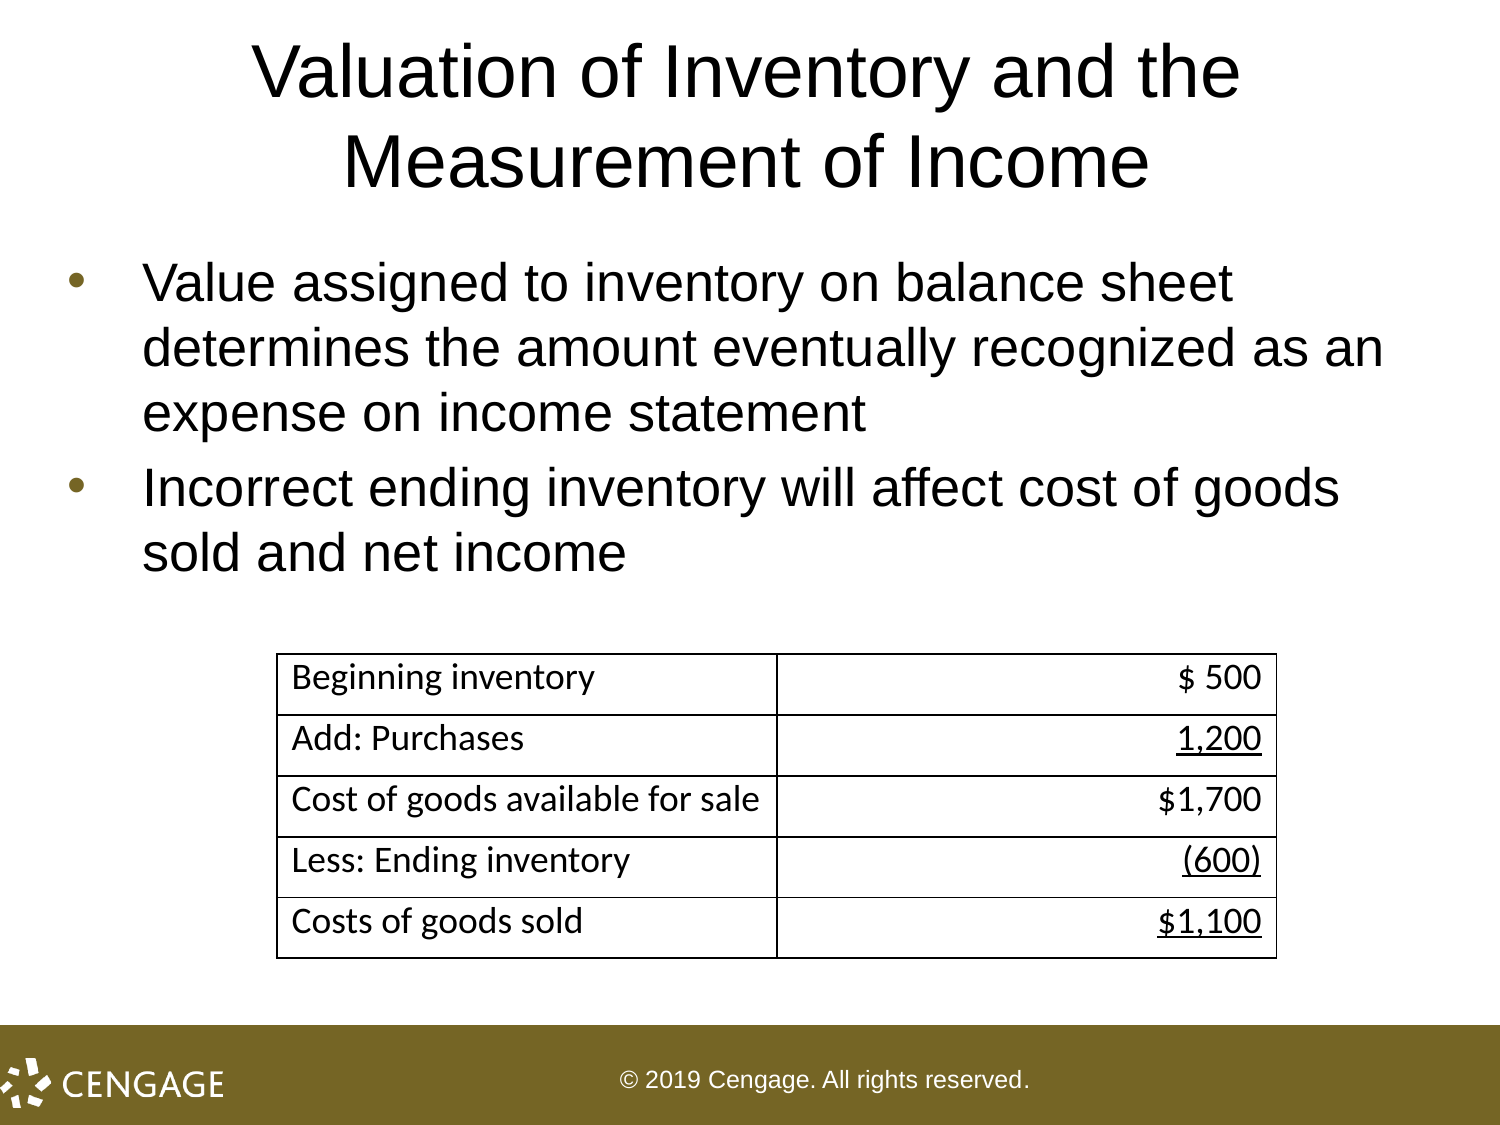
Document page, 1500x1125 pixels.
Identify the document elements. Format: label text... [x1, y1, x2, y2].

picture [0, 1058, 223, 1108]
table_header $ 500 [778, 655, 1276, 714]
table_cell 1,200 [778, 716, 1276, 775]
table_header Beginning inventory [278, 655, 776, 714]
list Value assigned to inventory on balance sheet determines the amount eventually recognized as an expense on income statement Incorrect ending inventory will affect cost of goods sold and net income [52, 239, 1462, 589]
table_cell Costs of goods sold [278, 898, 776, 957]
table_cell Add: Purchases [278, 716, 776, 775]
title Valuation of Inventory and the Measurement of Income [40, 24, 1454, 201]
table_cell $1,100 [778, 898, 1276, 957]
table_cell (600) [778, 838, 1276, 897]
table_cell Less: Ending inventory [278, 838, 776, 897]
table_cell Cost of goods available for sale [278, 777, 776, 836]
table_cell $1,700 [778, 777, 1276, 836]
